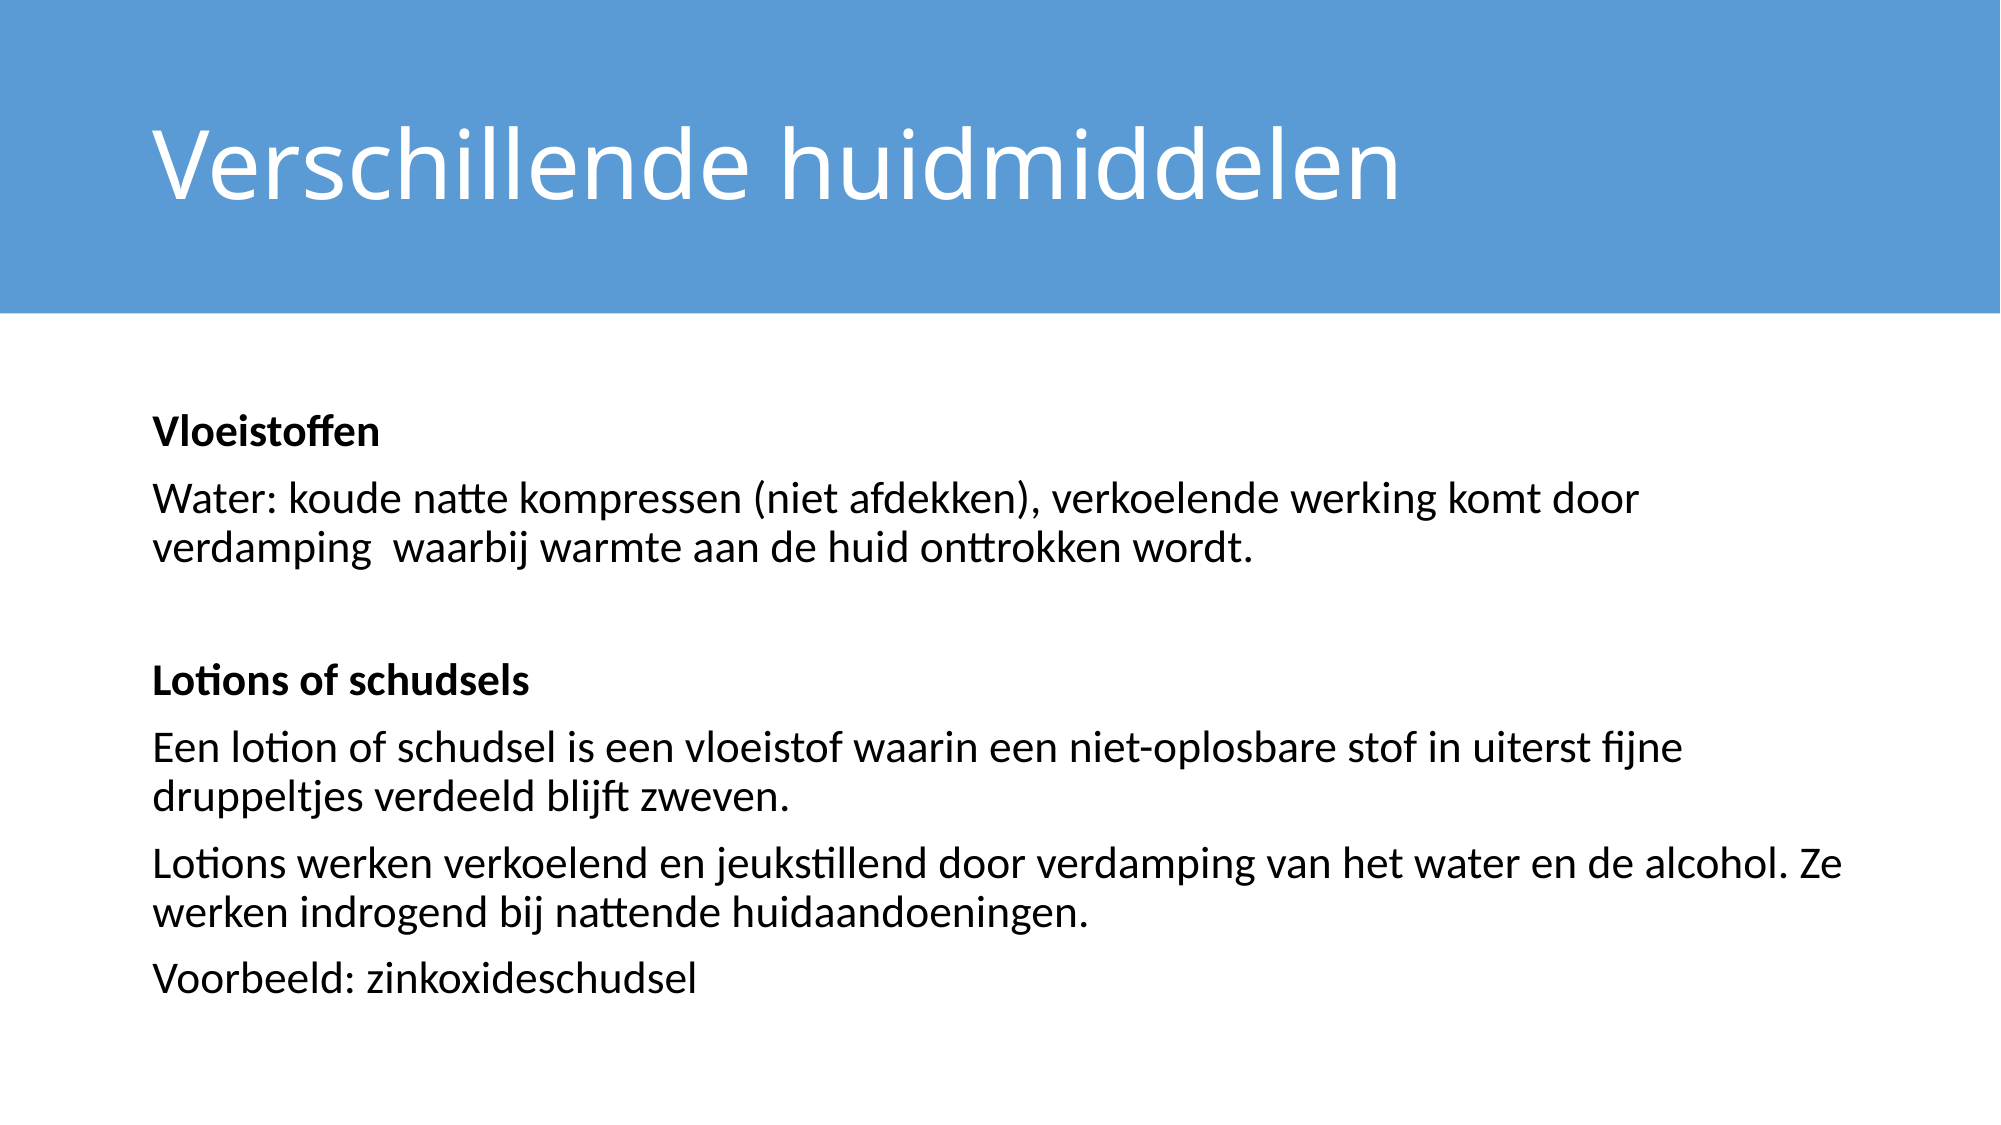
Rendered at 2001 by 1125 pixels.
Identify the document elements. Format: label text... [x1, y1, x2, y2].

text_box [0, 0, 2000, 314]
title Verschillende huidmiddelen [137, 59, 1863, 278]
list Vloeistoffen Water: koude natte kompressen (niet afdekken), verkoelende werking komt door verdamping waarbij warmte aan de huid onttrokken wordt. Lotions of schudsels Een lotion of schudsel is een vloeistof waarin een niet-oplosbare stof in uiterst fijne druppeltjes verdeeld blijft zweven. Lotions werken verkoelend en jeukstillend door verdamping van het water en de alcohol. Ze werken indrogend bij nattende huidaandoeningen. Voorbeeld: zinkoxideschudsel [137, 399, 1863, 1014]
